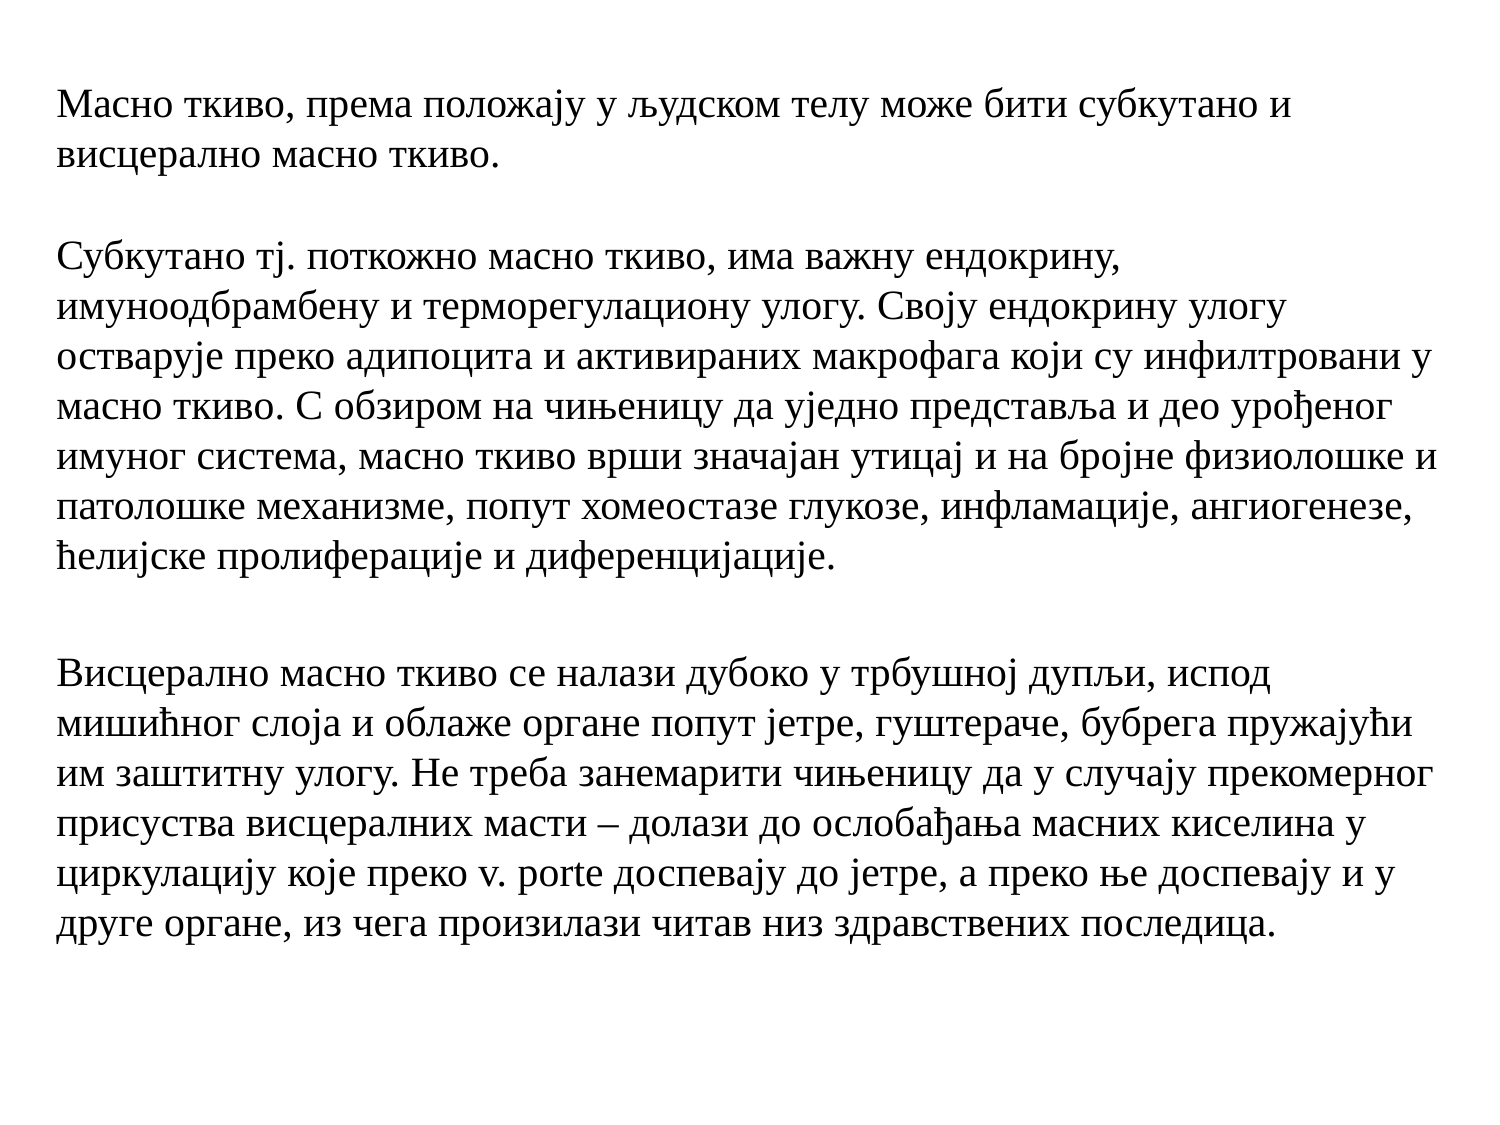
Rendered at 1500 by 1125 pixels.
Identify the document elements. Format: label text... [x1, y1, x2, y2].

subtitle Субкутано тј. поткожно масно ткиво, има важну ендокрину, имуноодбрамбену и терморегулациону улогу. Своју ендокрину улогу остварује преко адипоцита и активираних макрофага који су инфилтровани у масно ткиво. С обзиром на чињеницу да уједно представља и део урођеног имуног система, масно ткиво врши значајан утицај и на бројне физиолошке и патолошке механизме, попут хомеостазе глукозе, инфламације, ангиогенезе, ћелијске пролиферације и диференцијације. Висцерално масно ткиво се налази дубоко у трбушној дупљи, испод мишићног слоја и облаже органе попут јетре, гуштераче, бубрега пружајући им заштитну улогу. Не треба занемарити чињеницу да у случају прекомерног присуства висцералних масти – долази до ослобађања масних киселина у циркулацију које преко v. porte доспевају до јетре, а преко ње доспевају и у друге органе, из чега произилази читав низ здравствених последица. [41, 219, 1459, 1071]
title Масно ткиво, према положају у људском телу може бити субкутано и висцерално масно ткиво. [41, 54, 1459, 197]
